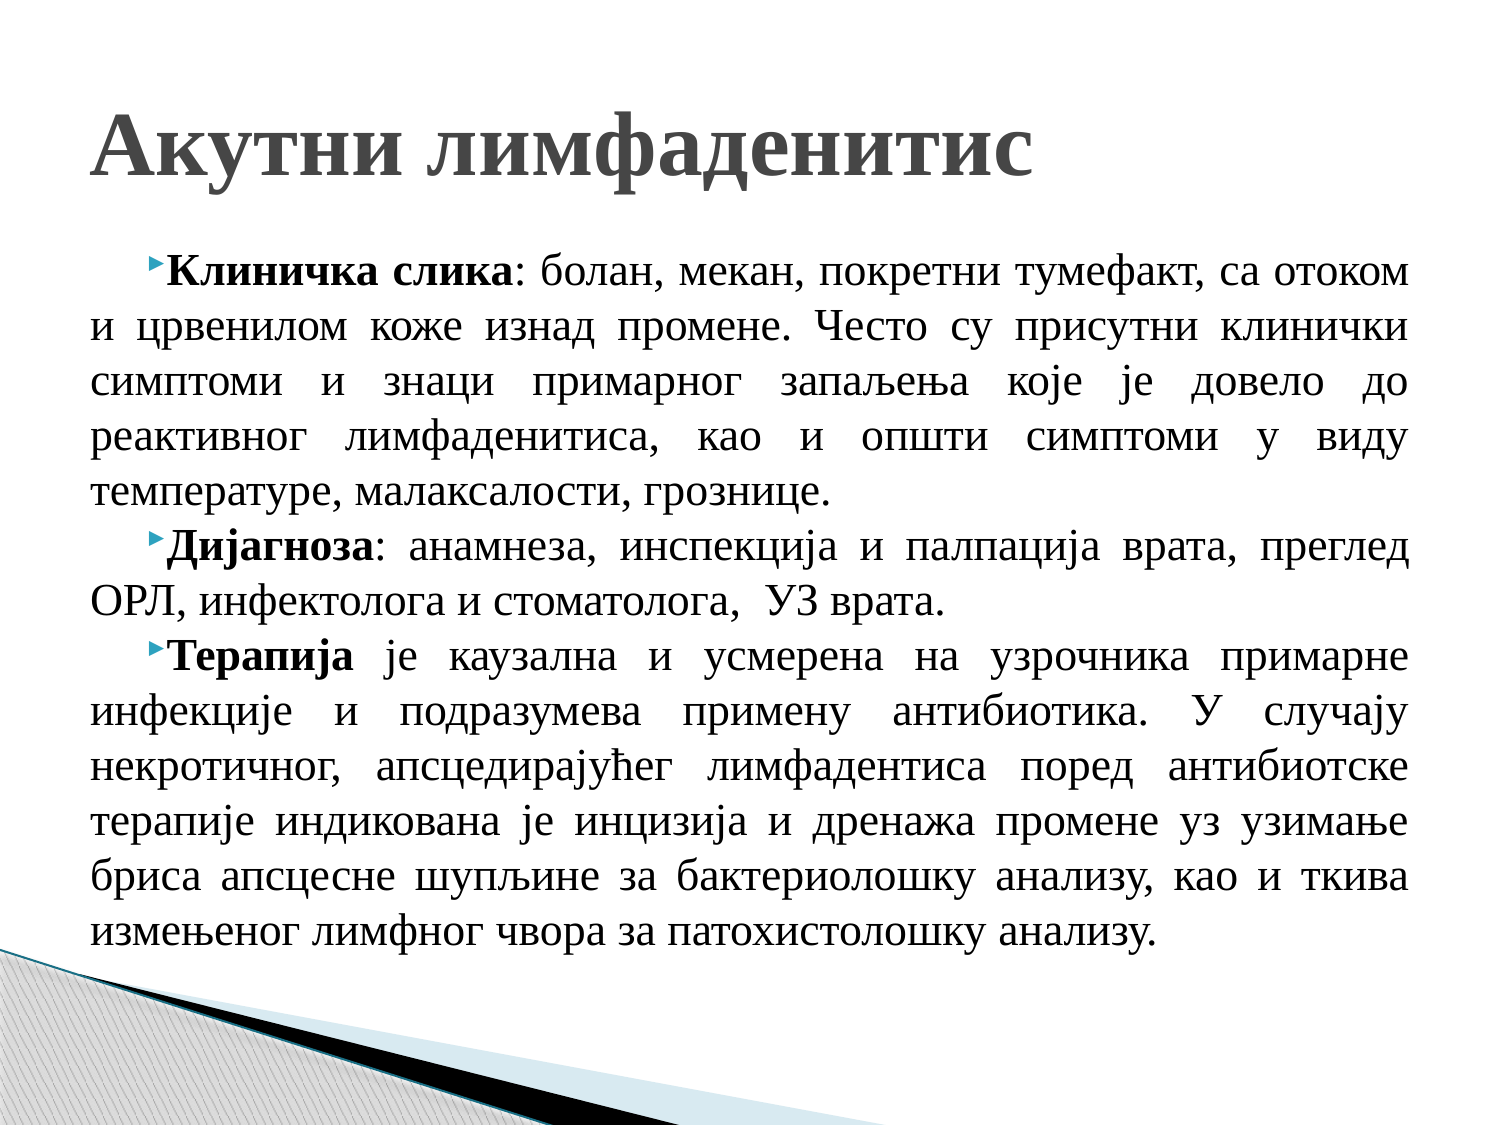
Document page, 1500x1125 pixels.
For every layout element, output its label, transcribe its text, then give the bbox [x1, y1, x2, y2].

title Акутни лимфаденитис [75, 45, 1425, 233]
list Клиничка слика: болан, мекан, покретни тумефакт, са отоком и црвенилом коже изнад промене. Често су присутни клинички симптоми и знаци примарног запаљења које је довело до реактивног лимфаденитиса, као и општи симптоми у виду температуре, малаксалости, грознице. Дијагноза: анамнеза, инспекција и палпација врата, преглед ОРЛ, инфектолога и стоматолога, УЗ врата. Терапија је каузална и усмерена на узрочника примарне инфекције и подразумева примену антибиотика. У случају некротичног, апсцедирајућег лимфадентиса поред антибиотске терапије индикована је инцизија и дренажа промене уз узимање бриса апсцесне шупљине за бактериолошку анализу, као и ткива измењеног лимфног чвора за патохистолошку анализу. [74, 232, 1426, 976]
